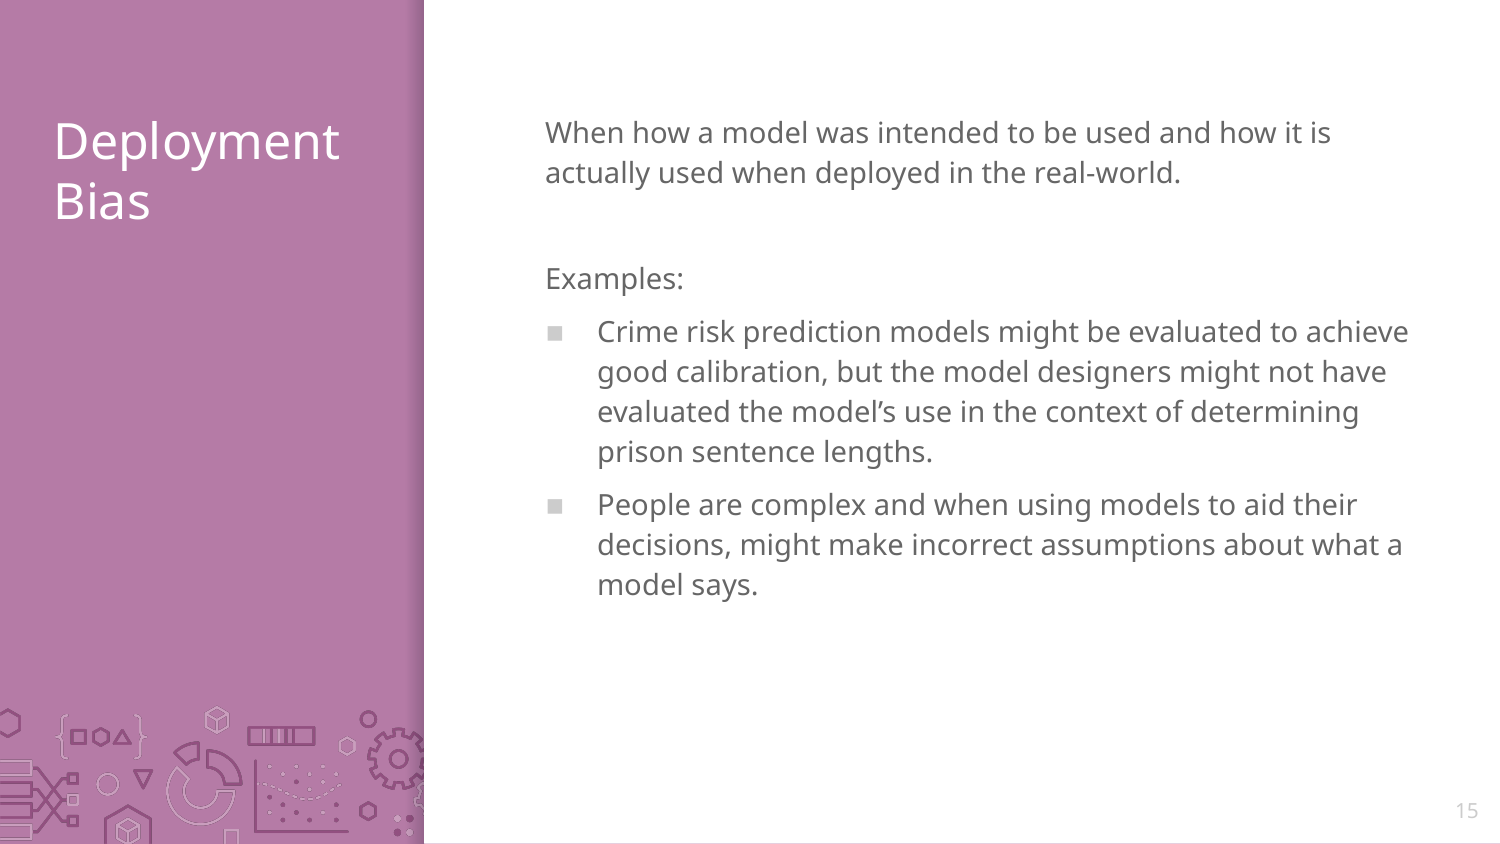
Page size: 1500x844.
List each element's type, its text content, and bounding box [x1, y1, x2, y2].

slide_number 15 [1403, 779, 1494, 844]
list When how a model was intended to be used and how it is actually used when deployed in the real-world. Examples: Crime risk prediction models might be evaluated to achieve good calibration, but the model designers might not have evaluated the model’s use in the context of determining prison sentence lengths. People are complex and when using models to aid their decisions, might make incorrect assumptions about what a model says. [506, 94, 1425, 748]
picture [0, 701, 424, 844]
title Deployment Bias [38, 94, 375, 748]
